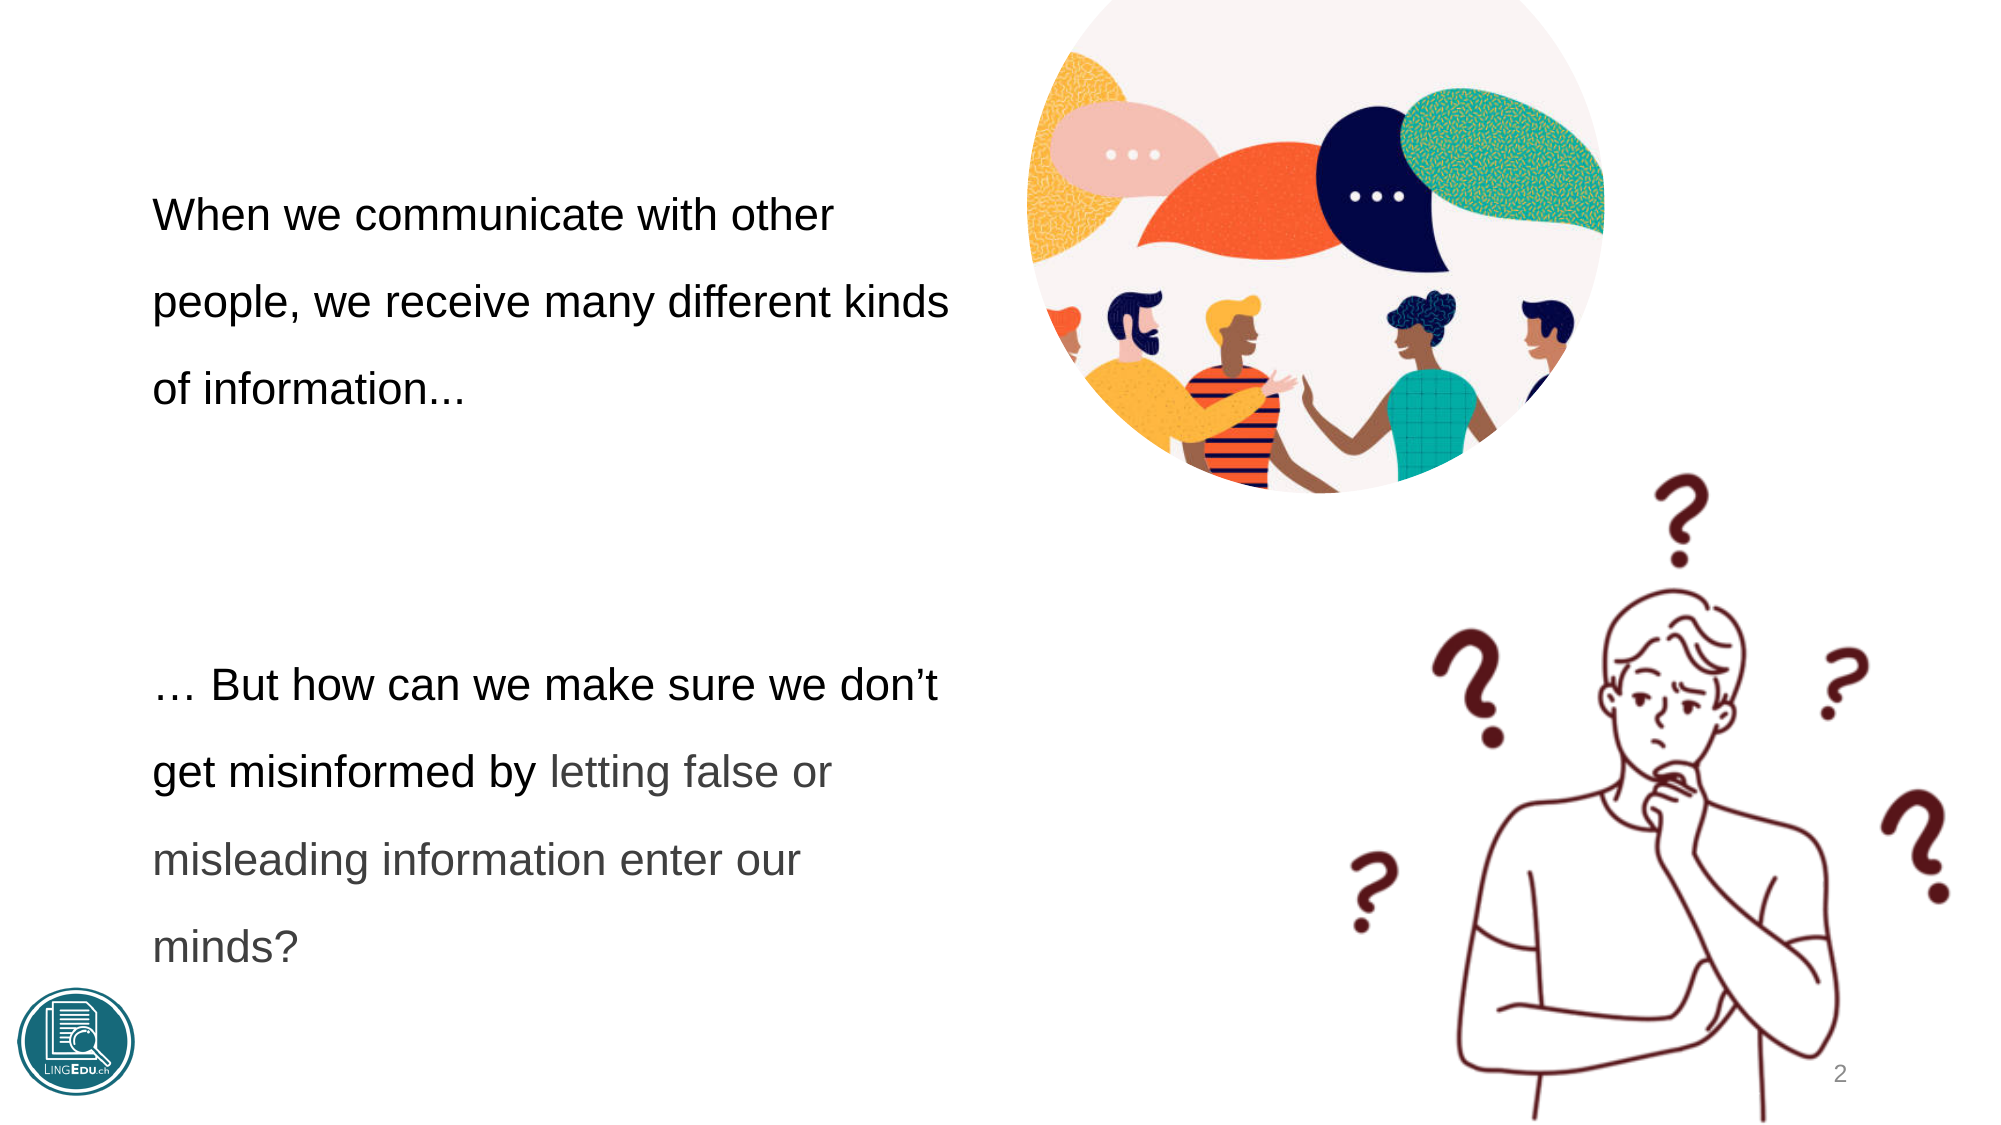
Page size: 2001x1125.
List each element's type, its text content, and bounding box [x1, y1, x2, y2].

text_box When we communicate with other people, we receive many different kinds of information... … But how can we make sure we don’t get misinformed by letting false or misleading information enter our minds? [137, 144, 973, 983]
picture [17, 987, 135, 1096]
picture [1027, 0, 2000, 1125]
